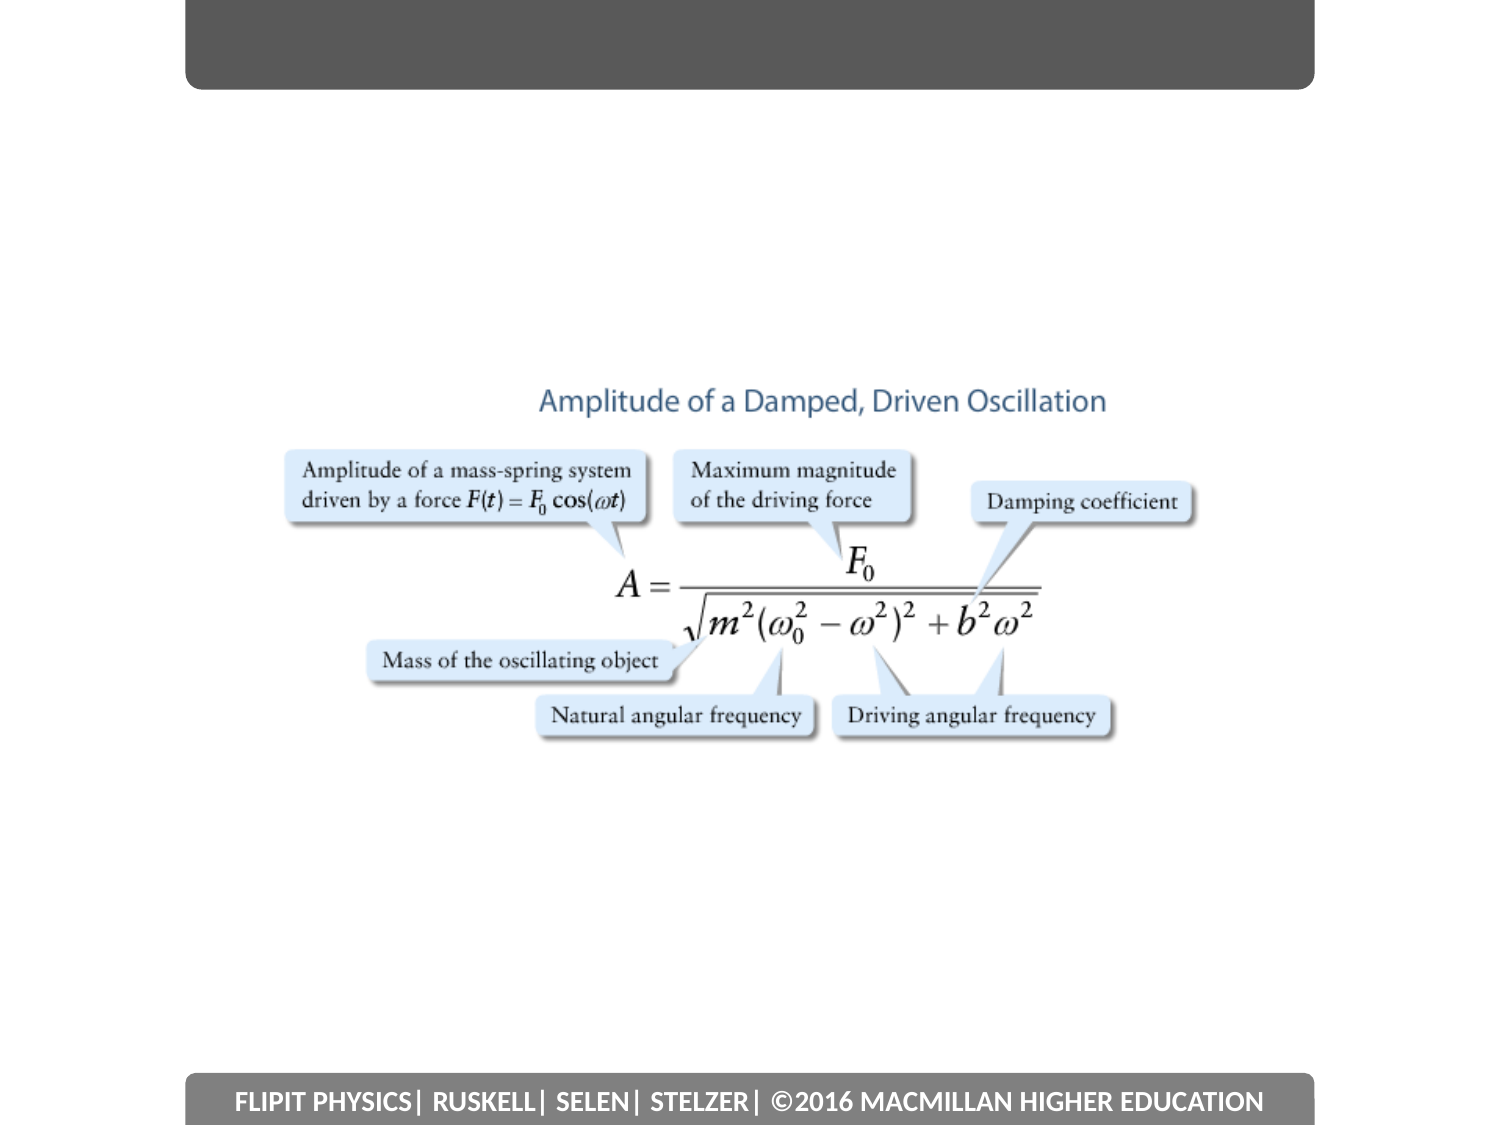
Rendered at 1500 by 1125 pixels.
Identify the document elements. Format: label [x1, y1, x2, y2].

text_box [187, 1074, 1313, 1125]
text_box [185, 0, 1315, 90]
picture [275, 371, 1225, 754]
